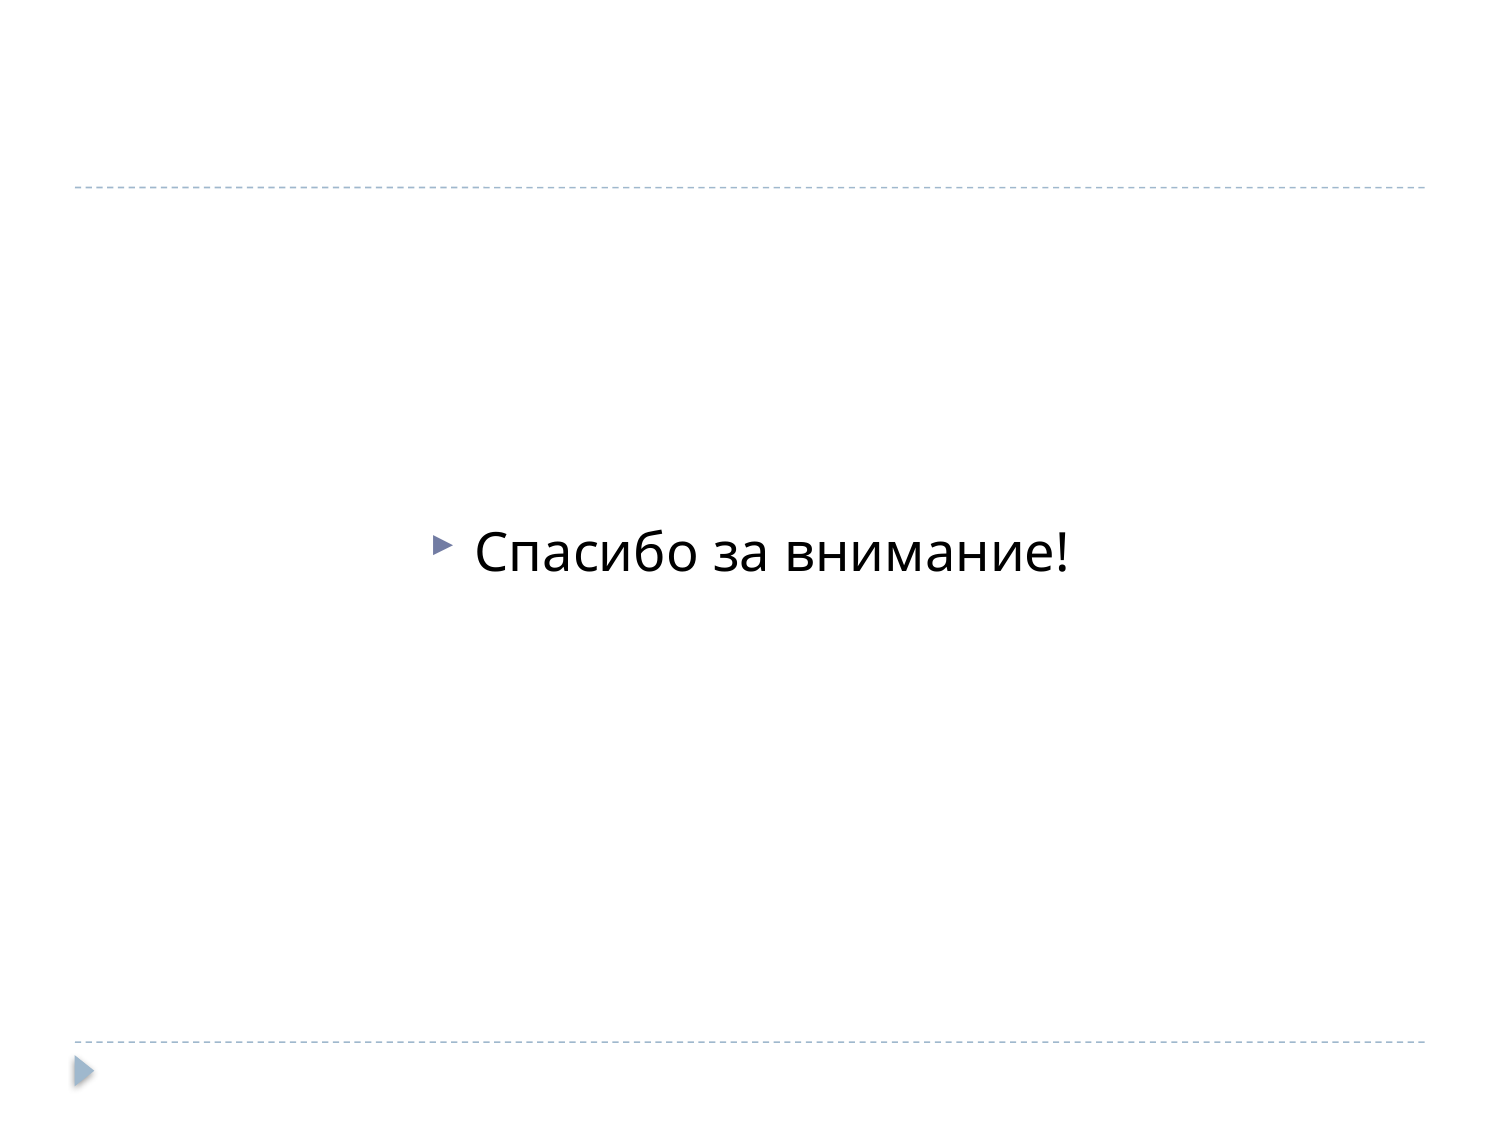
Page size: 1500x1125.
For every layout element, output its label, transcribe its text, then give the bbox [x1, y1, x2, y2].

list Спасибо за внимание! [75, 200, 1425, 1010]
